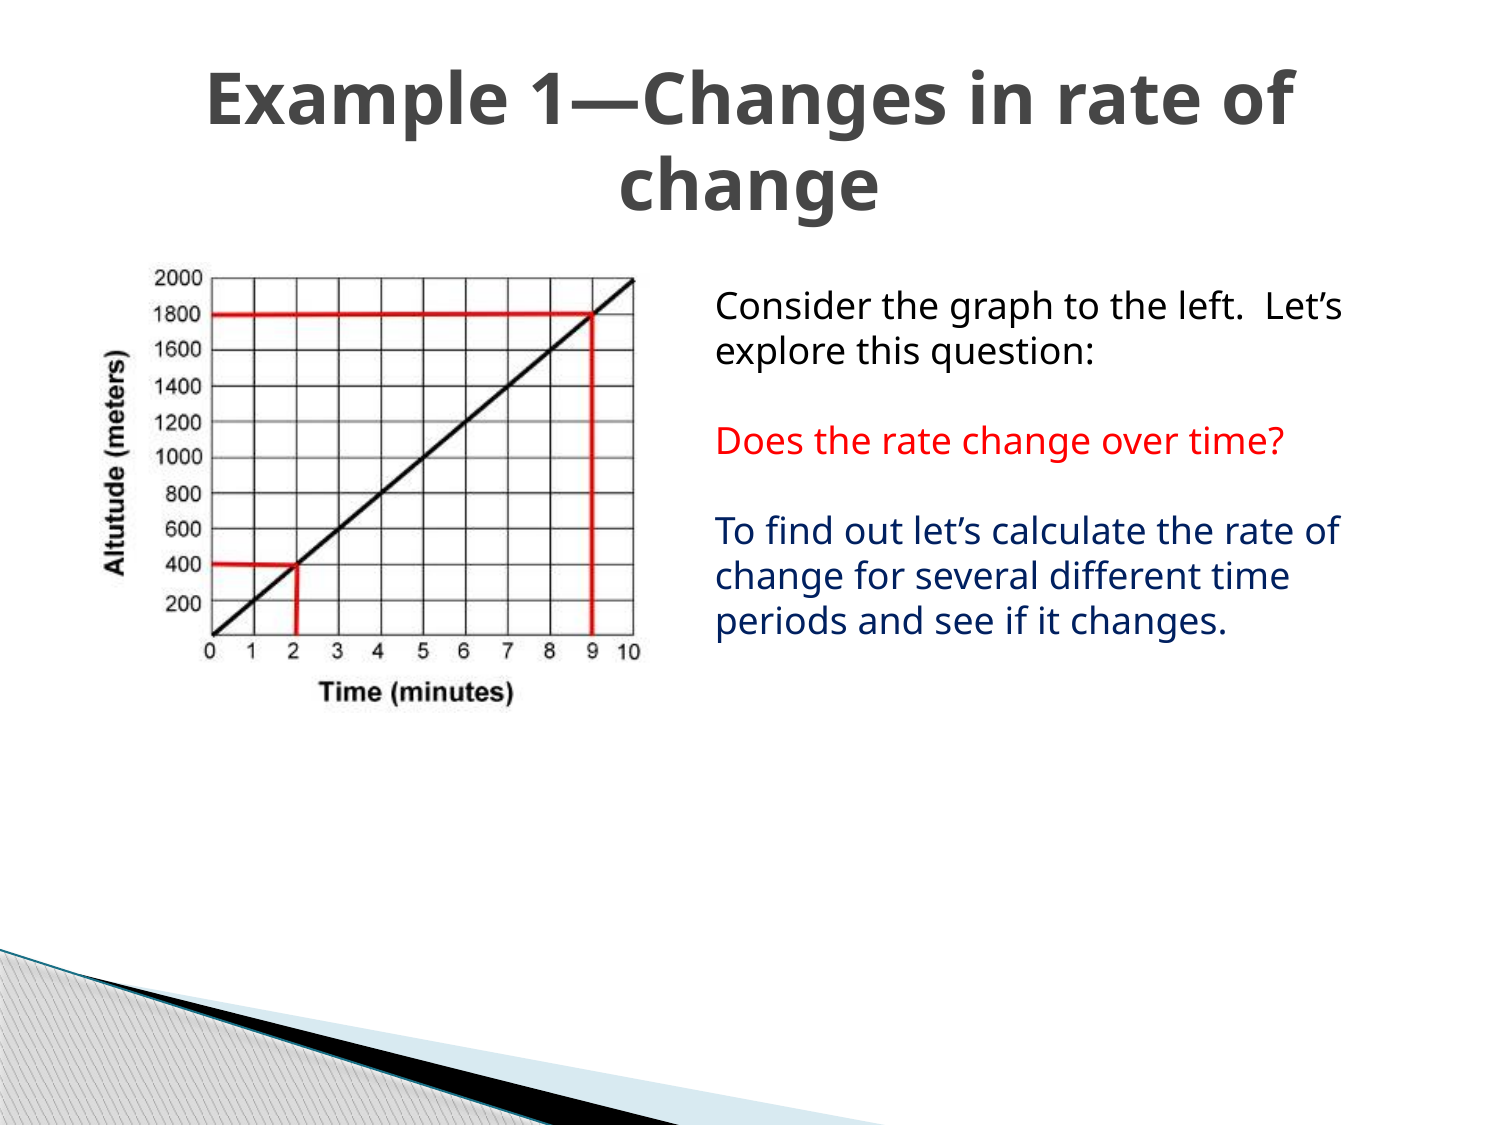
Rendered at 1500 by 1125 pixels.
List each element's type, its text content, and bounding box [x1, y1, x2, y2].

text_box Consider the graph to the left. Let’s explore this question: Does the rate change over time? To find out let’s calculate the rate of change for several different time periods and see if it changes. [699, 274, 1413, 650]
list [99, 262, 651, 713]
title Example 1—Changes in rate of change [75, 45, 1425, 233]
